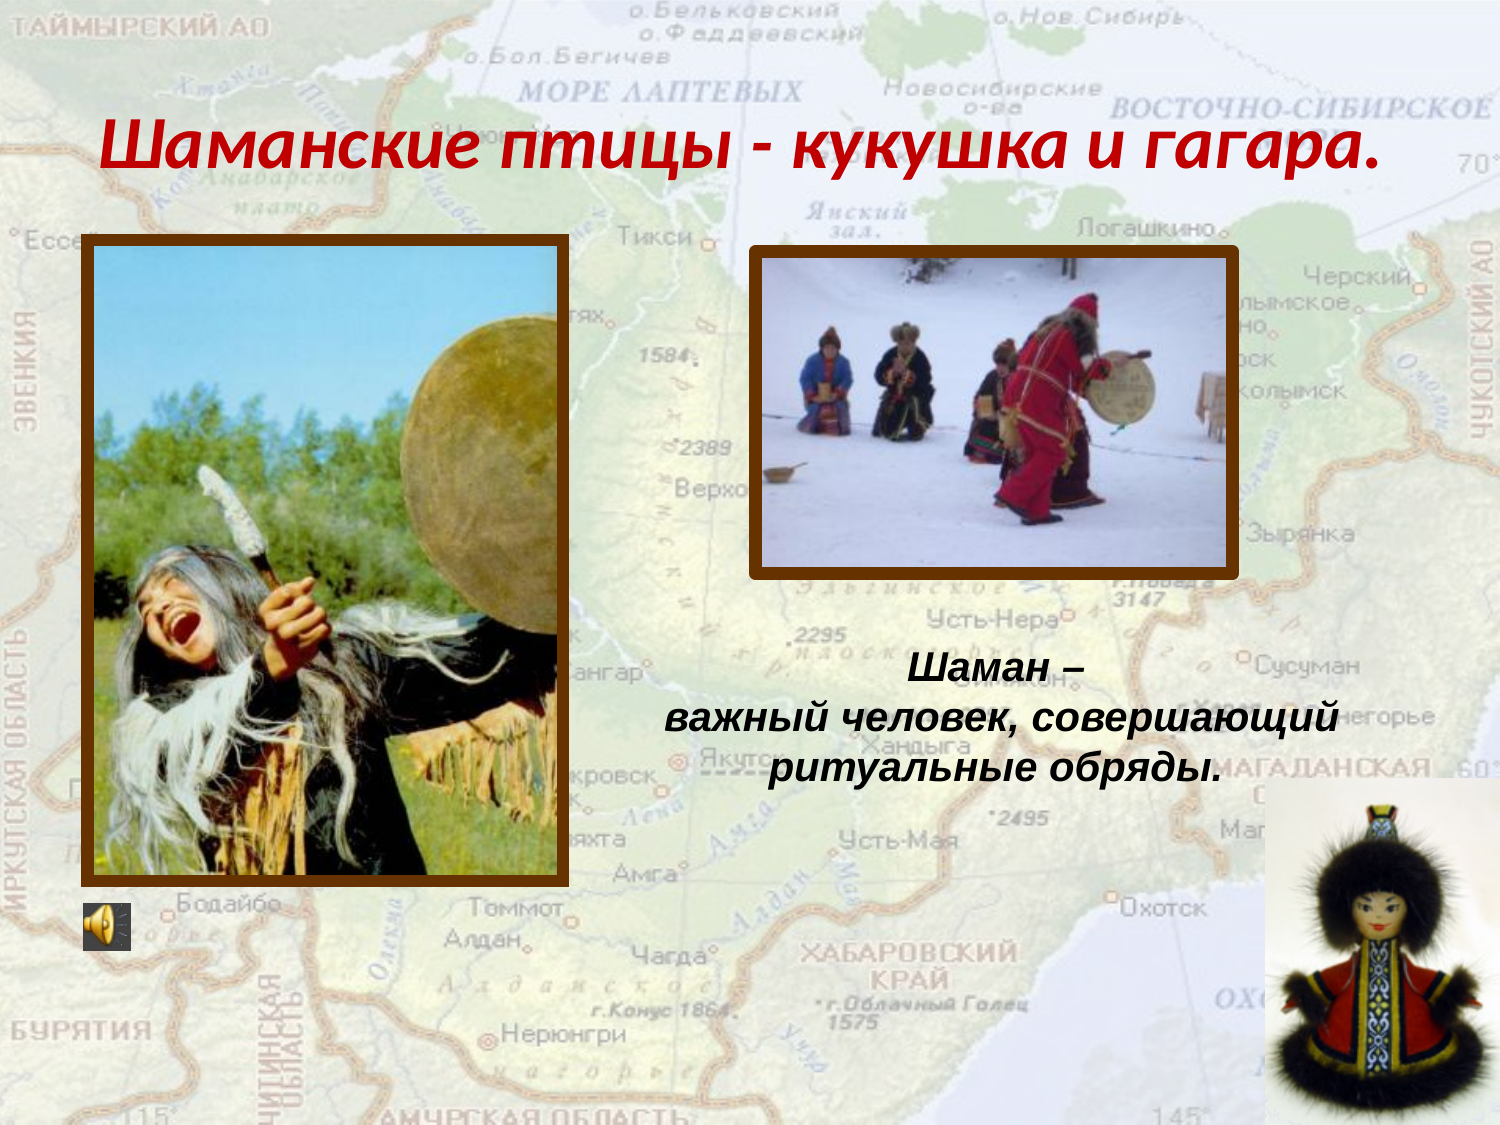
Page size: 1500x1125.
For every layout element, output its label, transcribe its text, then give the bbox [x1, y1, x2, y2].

title Шаманские птицы - кукушка и гагара. [75, 45, 1425, 233]
picture [81, 902, 133, 953]
text_box Шаман – важный человек, совершающий ритуальные обряды. [644, 632, 1360, 798]
picture [1265, 778, 1500, 1125]
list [761, 257, 1227, 568]
picture [93, 245, 558, 876]
